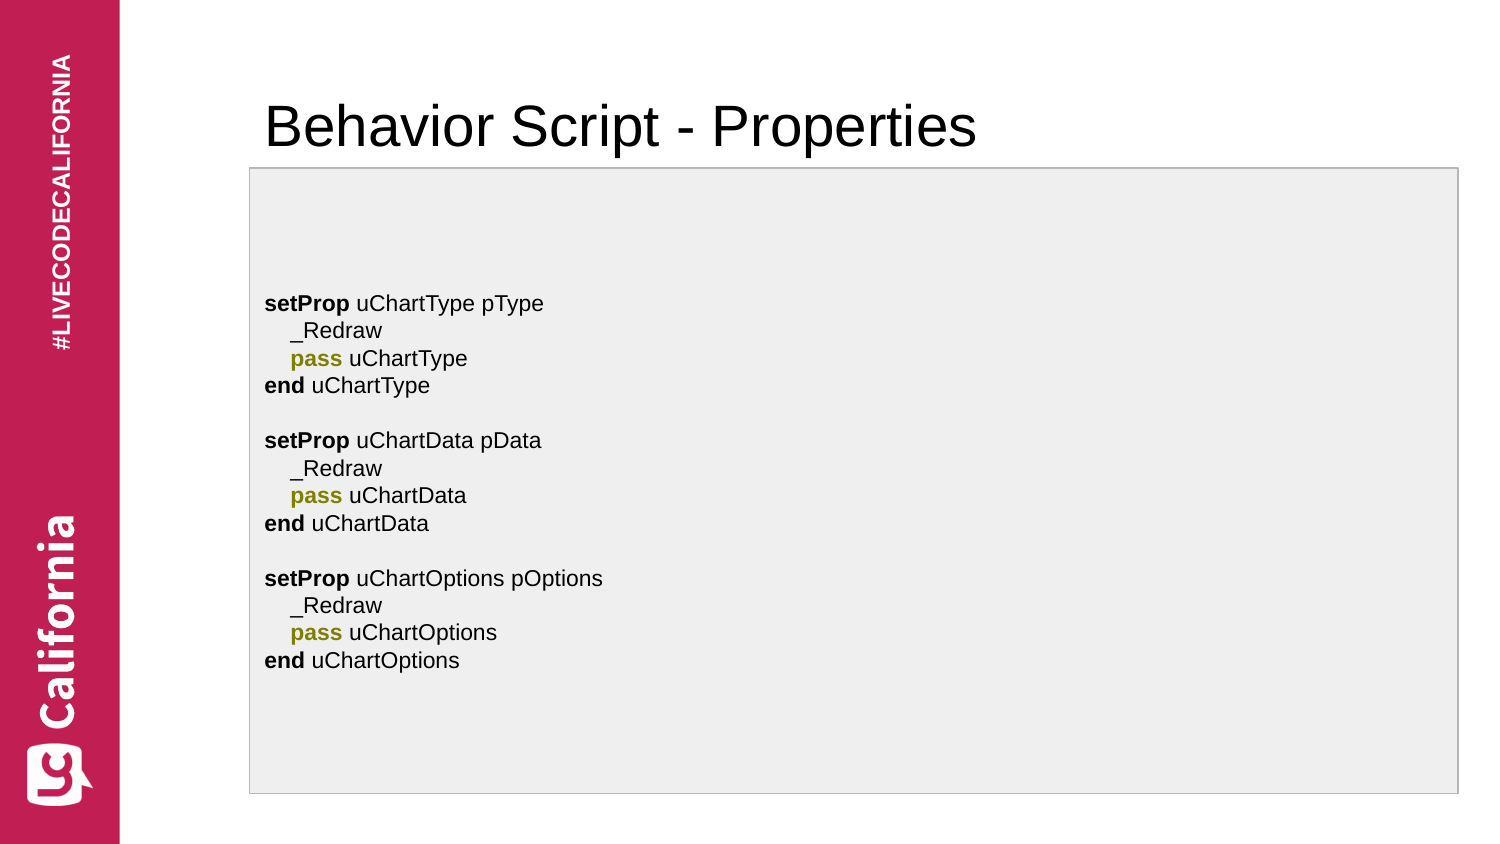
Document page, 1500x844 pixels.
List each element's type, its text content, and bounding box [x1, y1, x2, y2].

picture [0, 0, 120, 844]
text_box setProp uChartType pType _Redraw pass uChartType end uChartType setProp uChartData pData _Redraw pass uChartData end uChartData setProp uChartOptions pOptions _Redraw pass uChartOptions end uChartOptions [249, 167, 1459, 794]
title Behavior Script - Properties [249, 72, 1417, 167]
